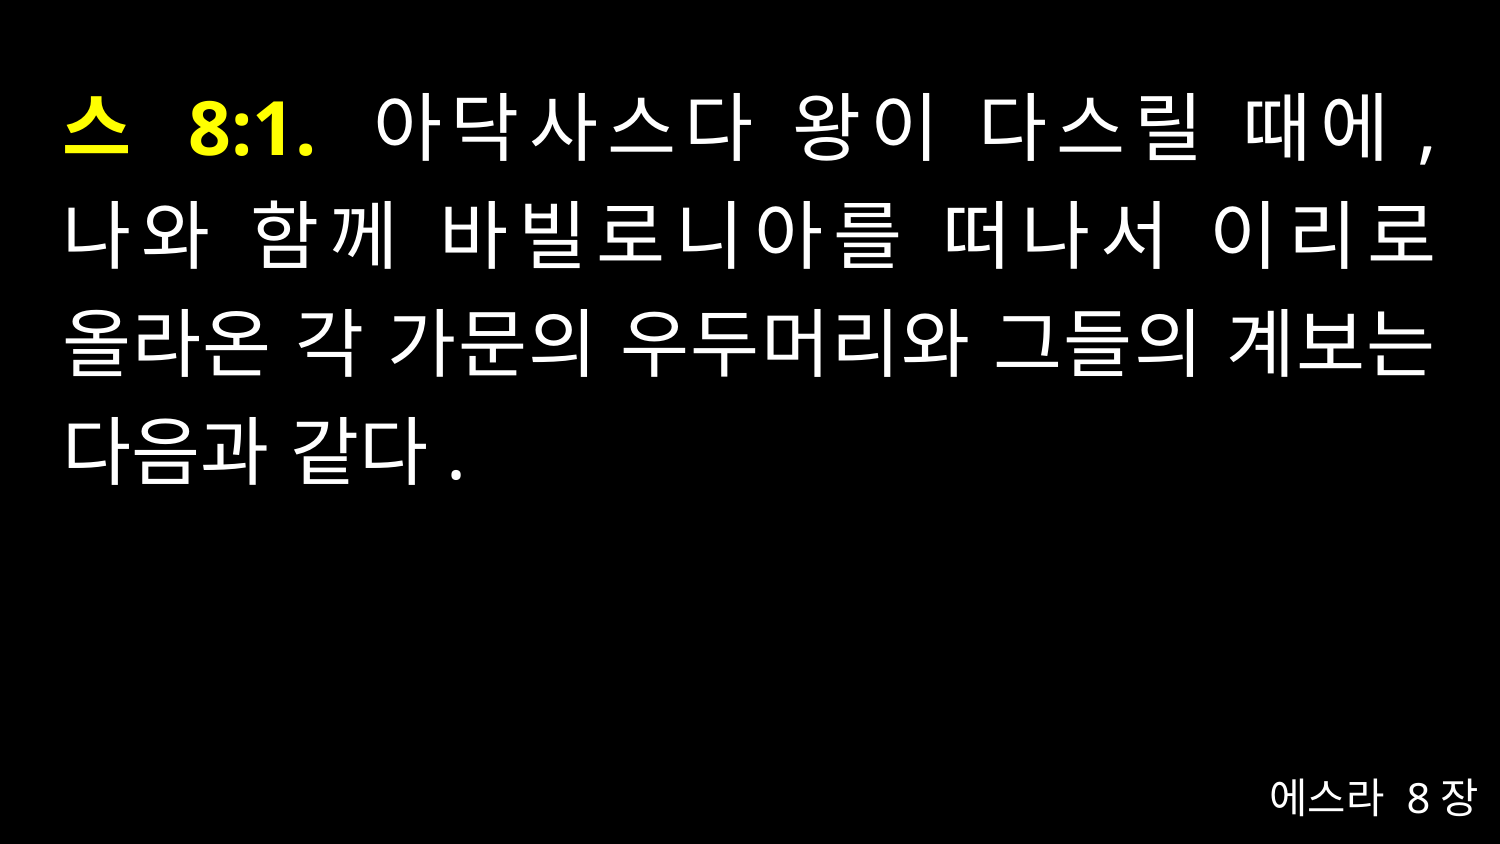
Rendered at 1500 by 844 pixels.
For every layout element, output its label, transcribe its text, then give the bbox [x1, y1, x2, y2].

subtitle 에스라 8장 [916, 770, 1500, 844]
title 스 8:1. 아닥사스다 왕이 다스릴 때에, 나와 함께 바빌로니아를 떠나서 이리로 올라온 각 가문의 우두머리와 그들의 계보는 다음과 같다. [0, 0, 1500, 844]
